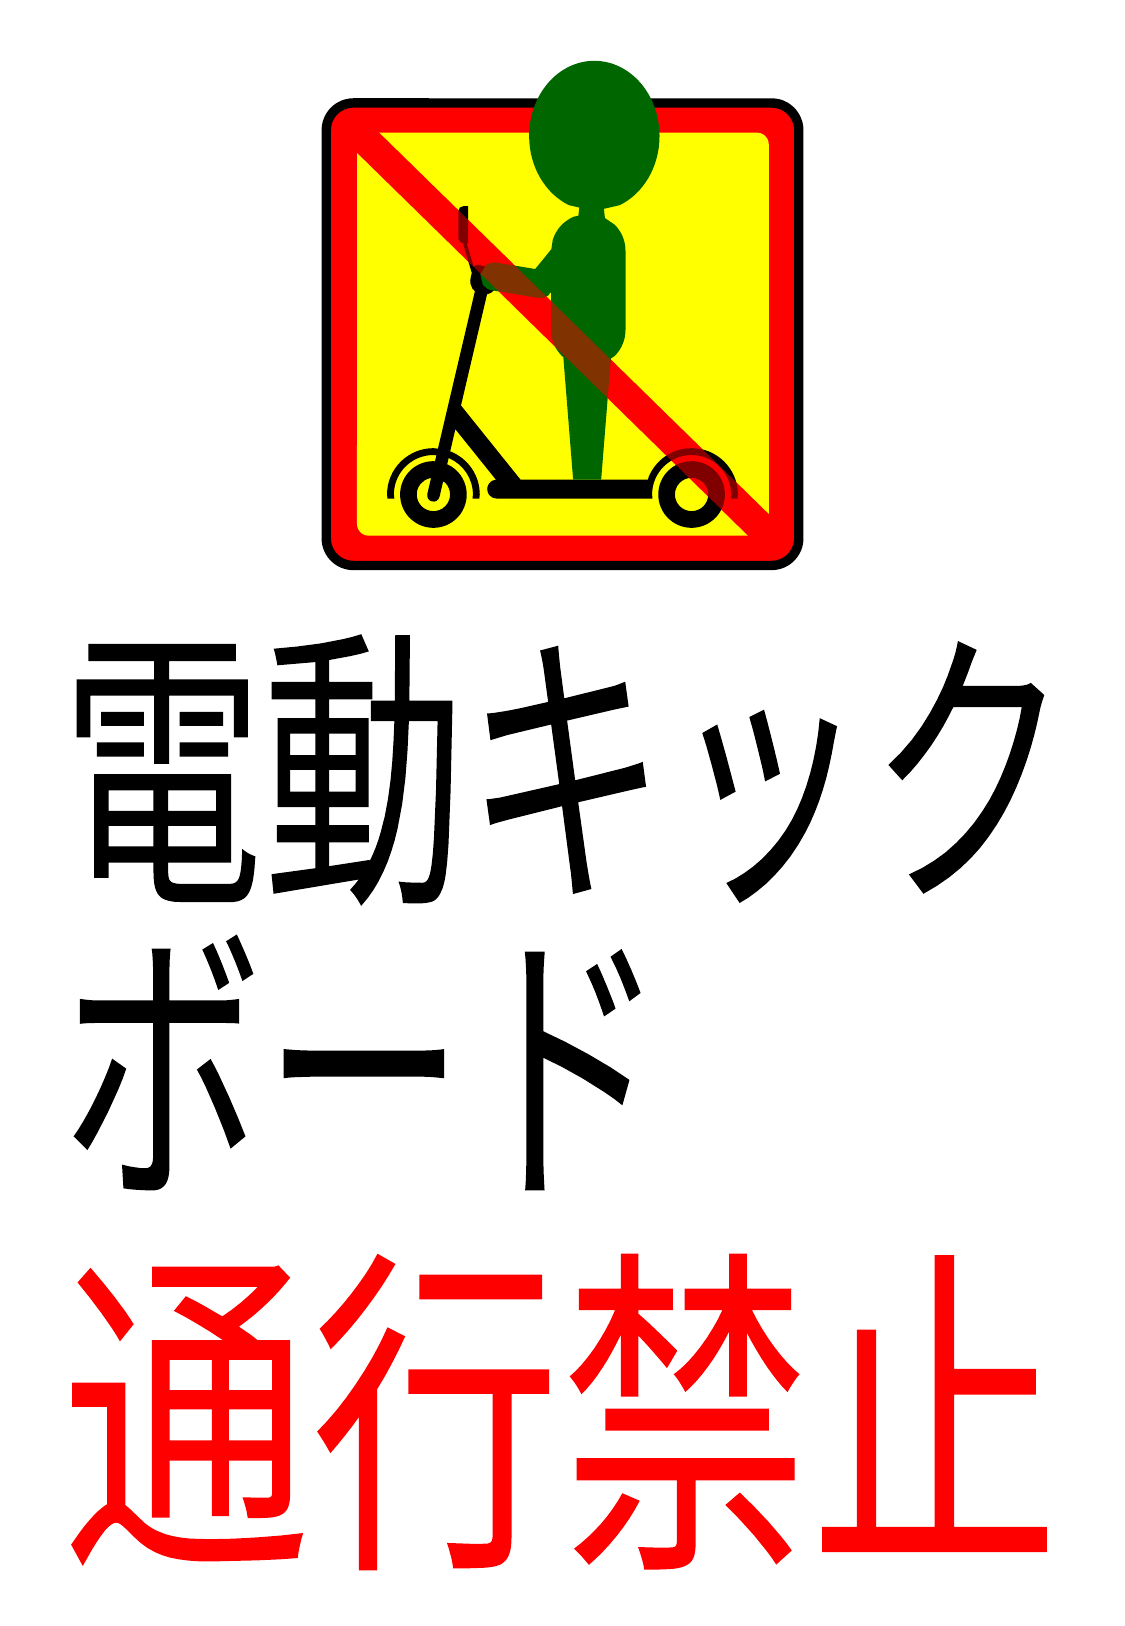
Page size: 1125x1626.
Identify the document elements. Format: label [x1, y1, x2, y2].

text_box [326, 60, 799, 566]
